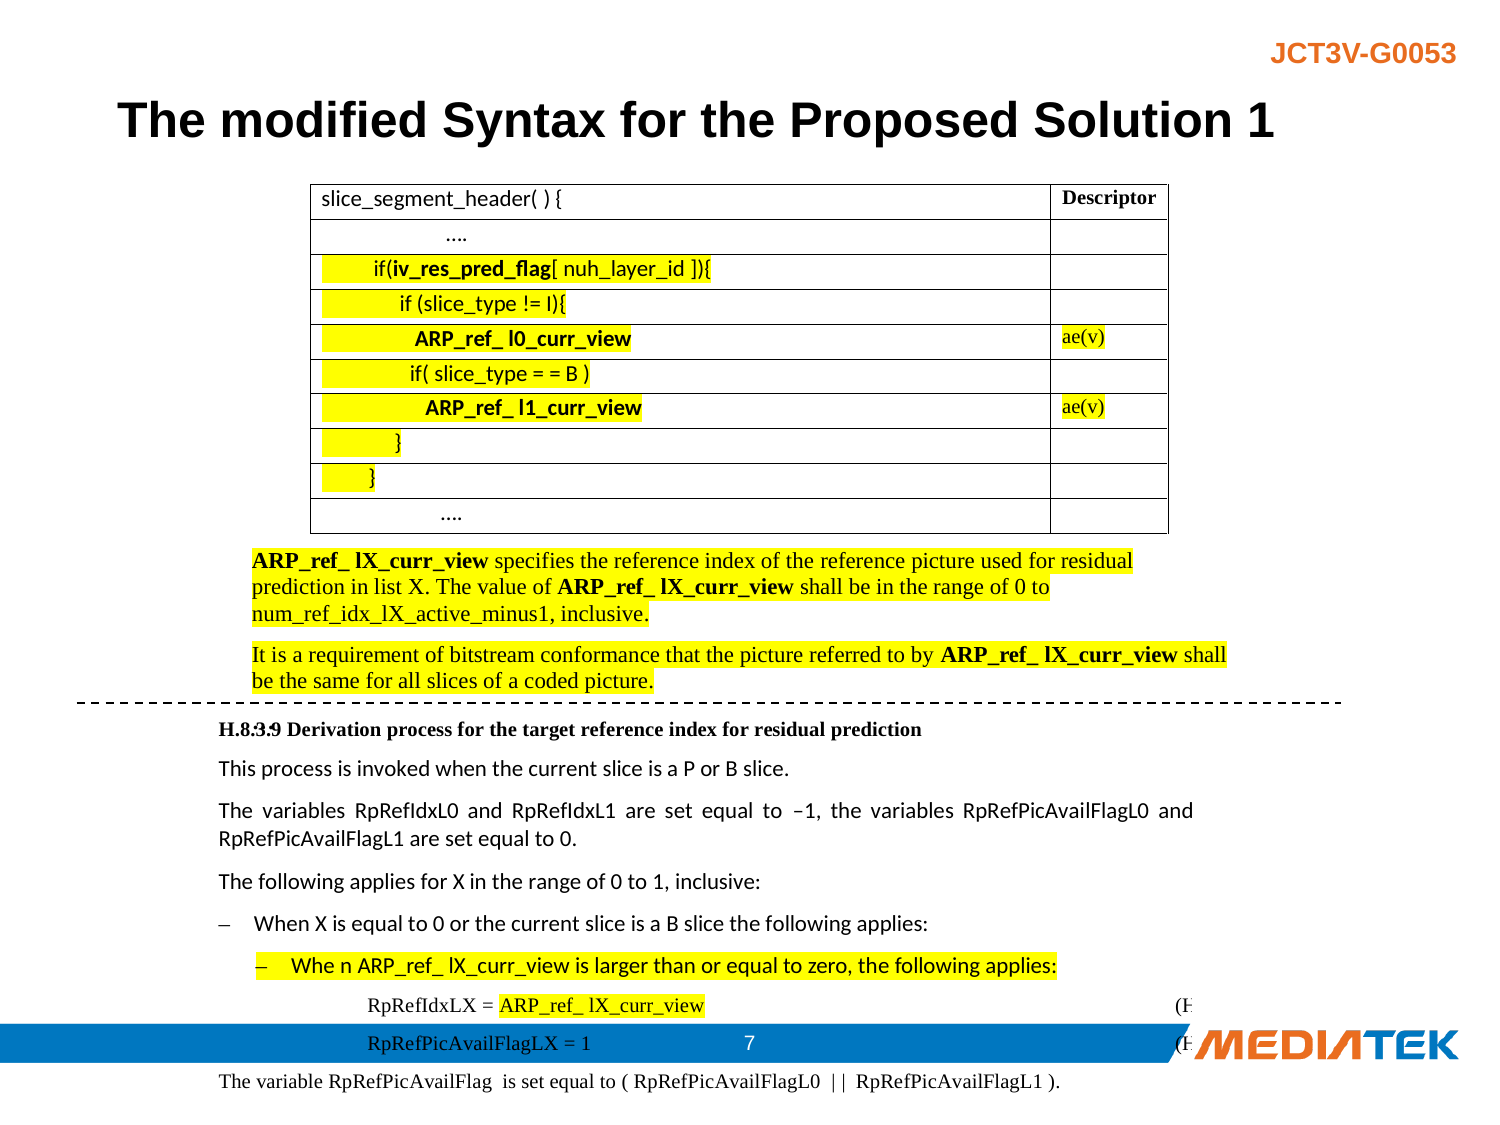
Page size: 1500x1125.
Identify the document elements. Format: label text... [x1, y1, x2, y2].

title The modified Syntax for the Proposed Solution 1 [101, 62, 1425, 172]
picture [239, 184, 1237, 702]
picture [0, 704, 1459, 1095]
